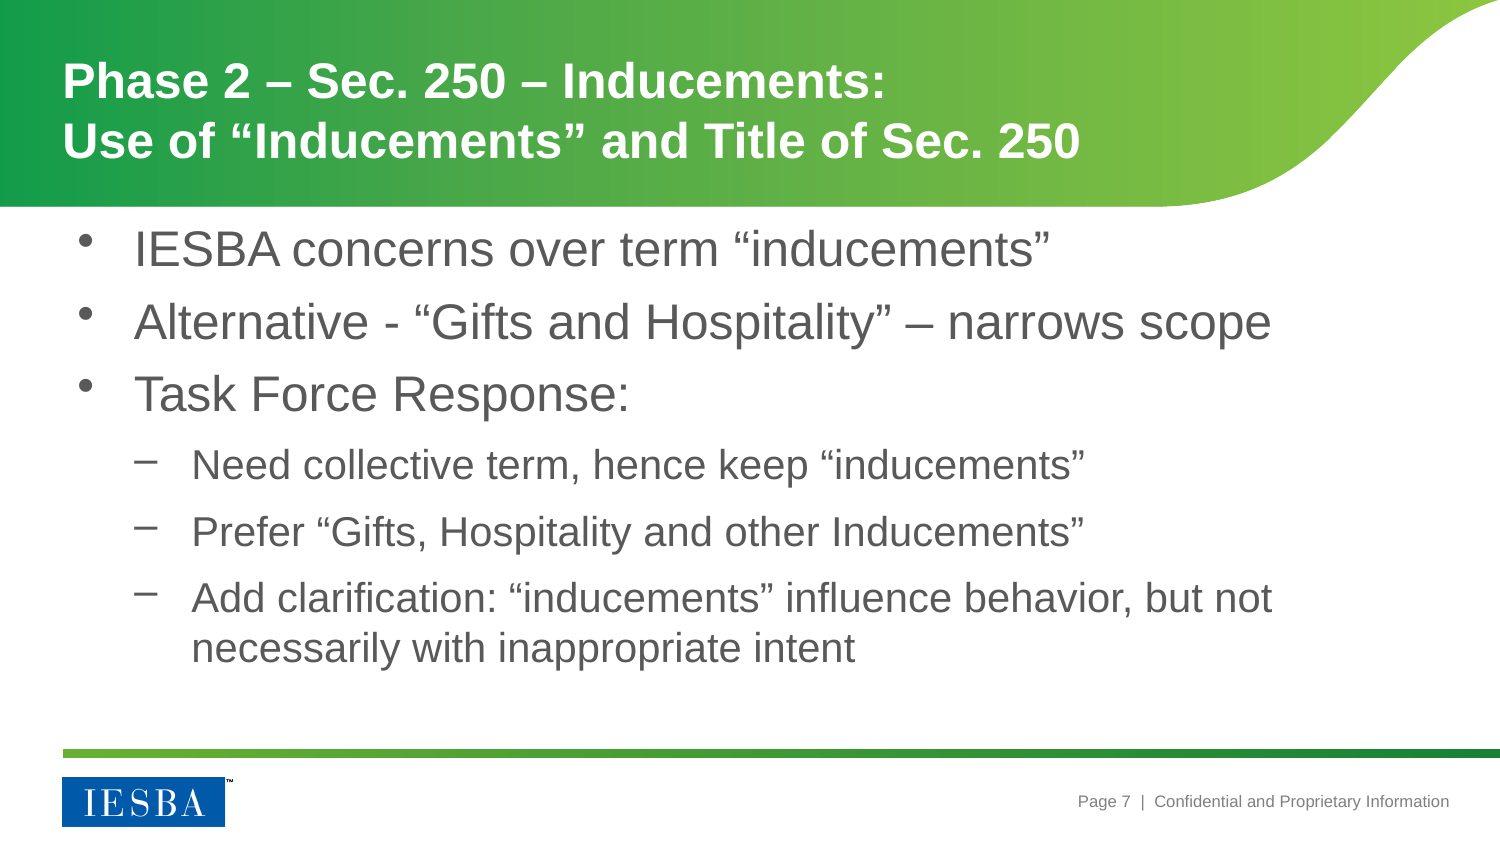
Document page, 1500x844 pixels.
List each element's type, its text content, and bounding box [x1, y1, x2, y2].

title Phase 2 – Sec. 250 – Inducements: Use of “Inducements” and Title of Sec. 250 [62, 75, 1300, 142]
picture [62, 777, 233, 827]
picture [0, 0, 1500, 207]
list IESBA concerns over term “inducements” Alternative - “Gifts and Hospitality” – narrows scope Task Force Response: Need collective term, hence keep “inducements” Prefer “Gifts, Hospitality and other Inducements” Add clarification: “inducements” influence behavior, but not necessarily with inappropriate intent [62, 209, 1450, 747]
